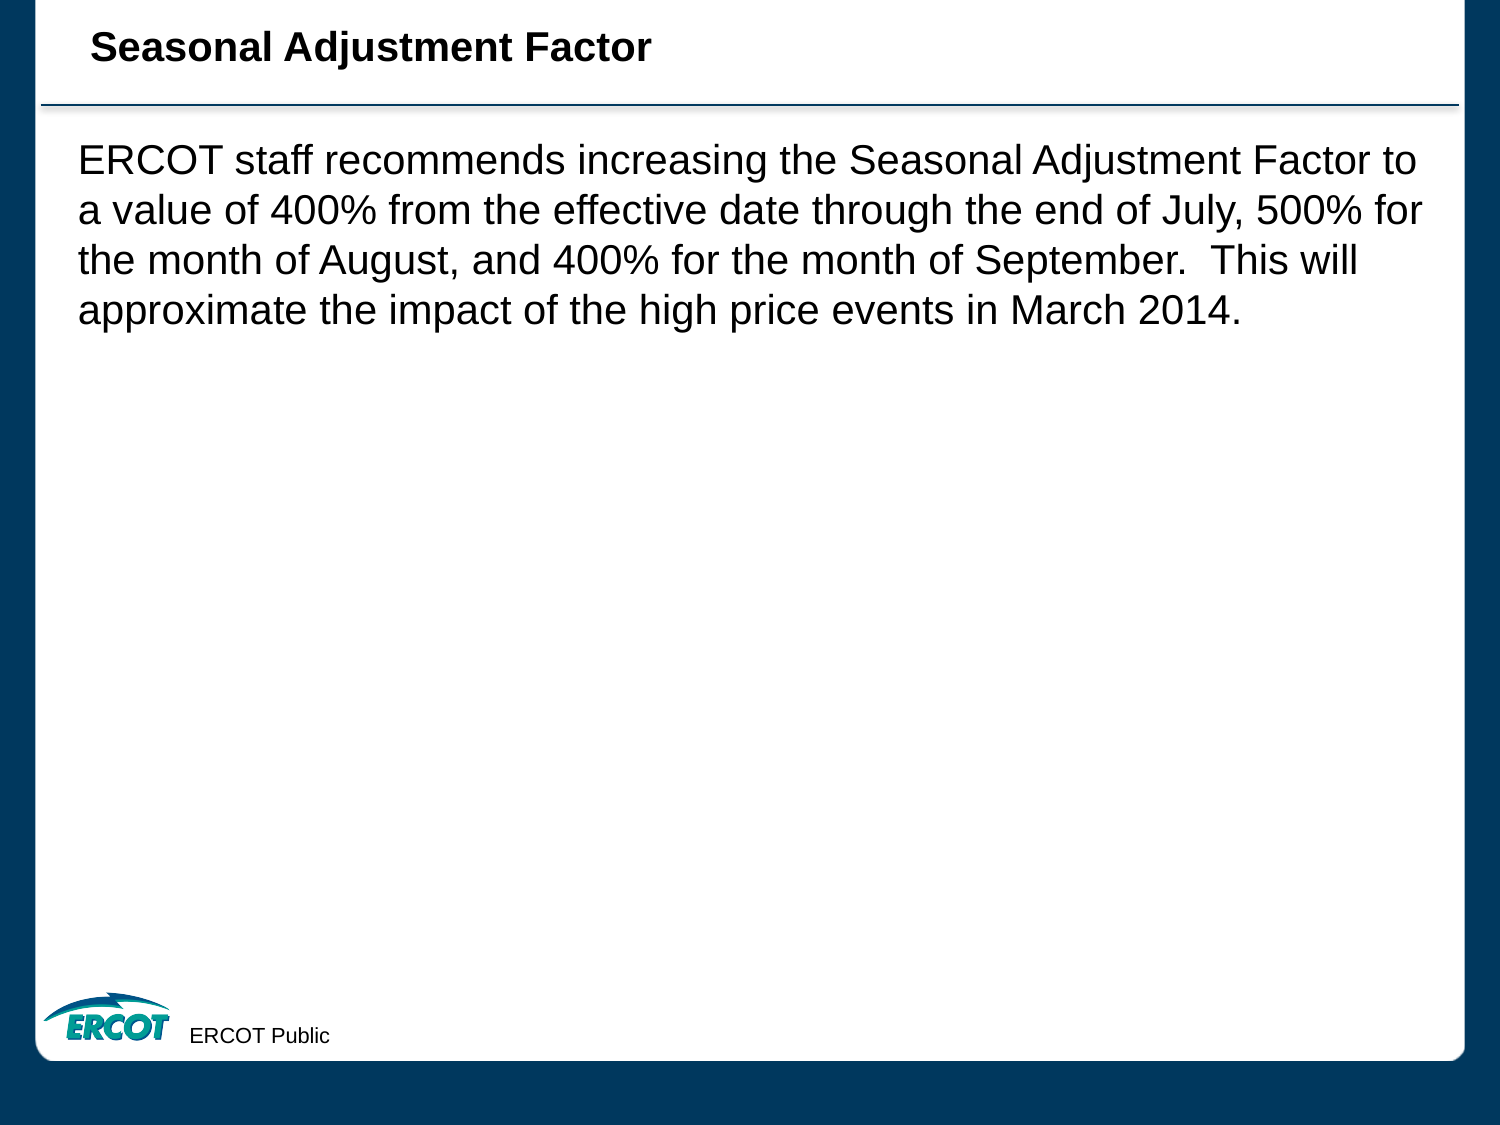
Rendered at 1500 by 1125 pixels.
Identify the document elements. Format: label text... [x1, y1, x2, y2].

title Seasonal Adjustment Factor [75, 0, 1425, 89]
text_box ERCOT Public [174, 988, 1302, 1056]
list ERCOT staff recommends increasing the Seasonal Adjustment Factor to a value of 400% from the effective date through the end of July, 500% for the month of August, and 400% for the month of September. This will approximate the impact of the high price events in March 2014. [63, 125, 1446, 497]
picture [40, 988, 174, 1045]
